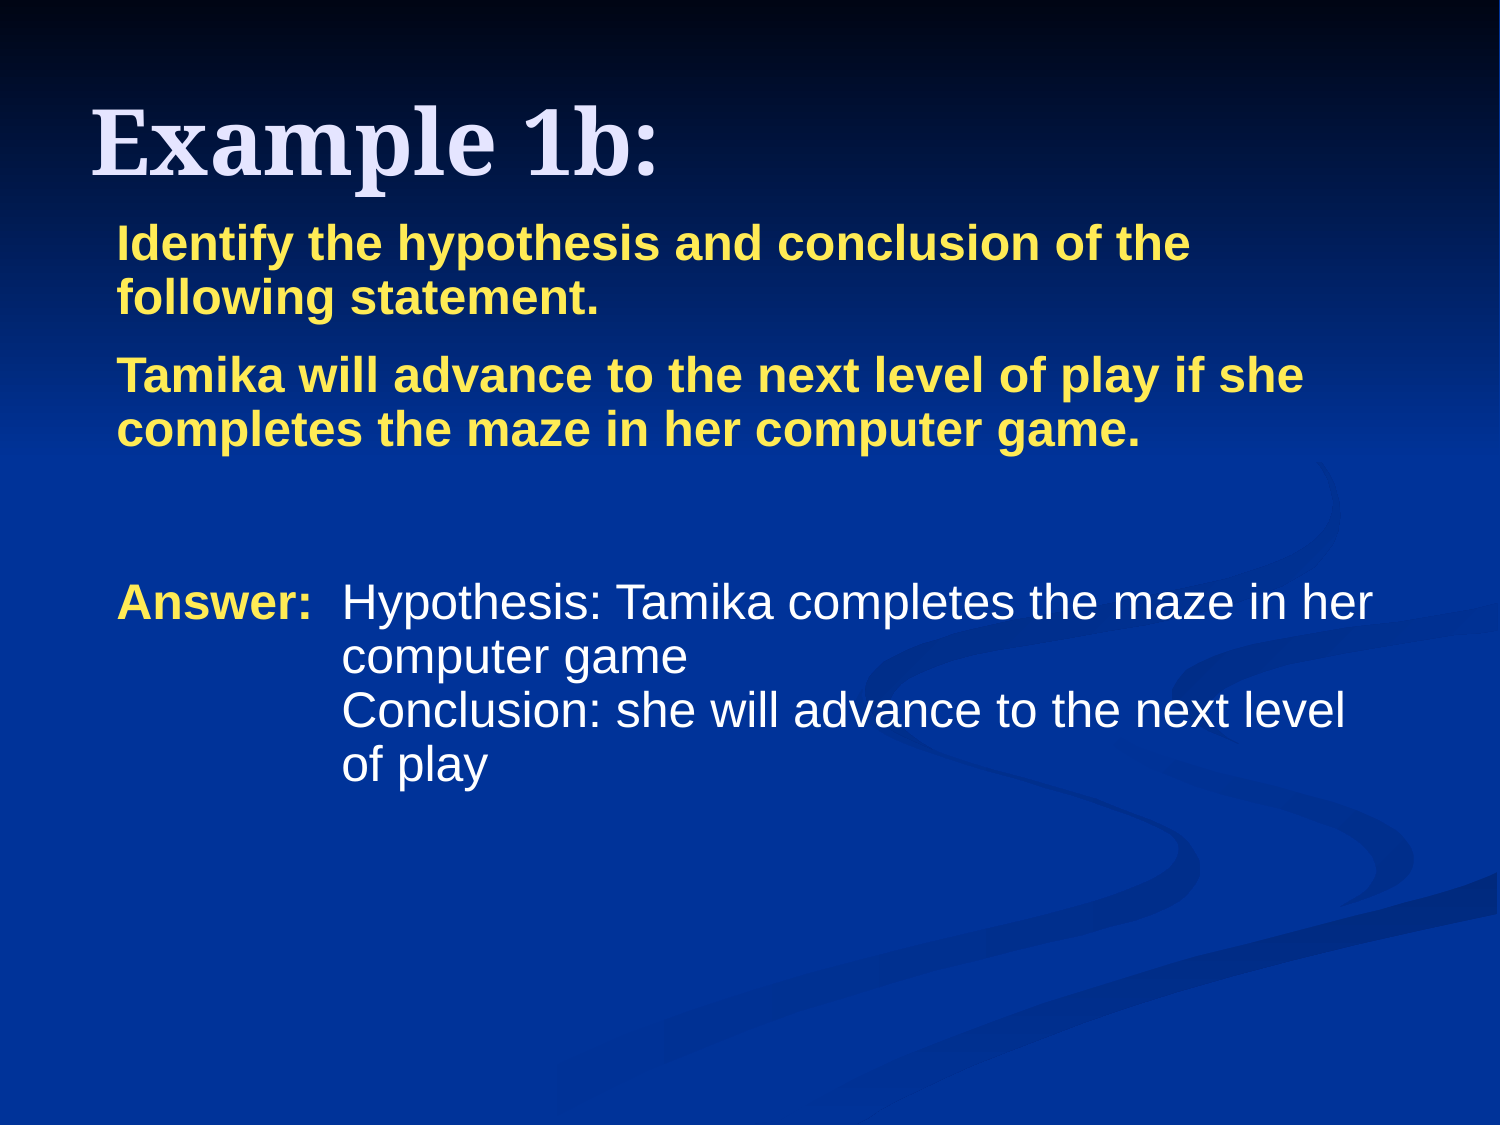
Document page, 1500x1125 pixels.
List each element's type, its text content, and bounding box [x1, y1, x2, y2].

text_box Identify the hypothesis and conclusion of the following statement. [101, 233, 1387, 288]
text_box Answer: Hypothesis: Tamika completes the maze in her computer game Conclusion: she will advance to the next level of play [101, 568, 1393, 800]
text_box Tamika will advance to the next level of play if she completes the maze in her computer game. [101, 341, 1387, 420]
title Example 1b: [74, 44, 1426, 233]
